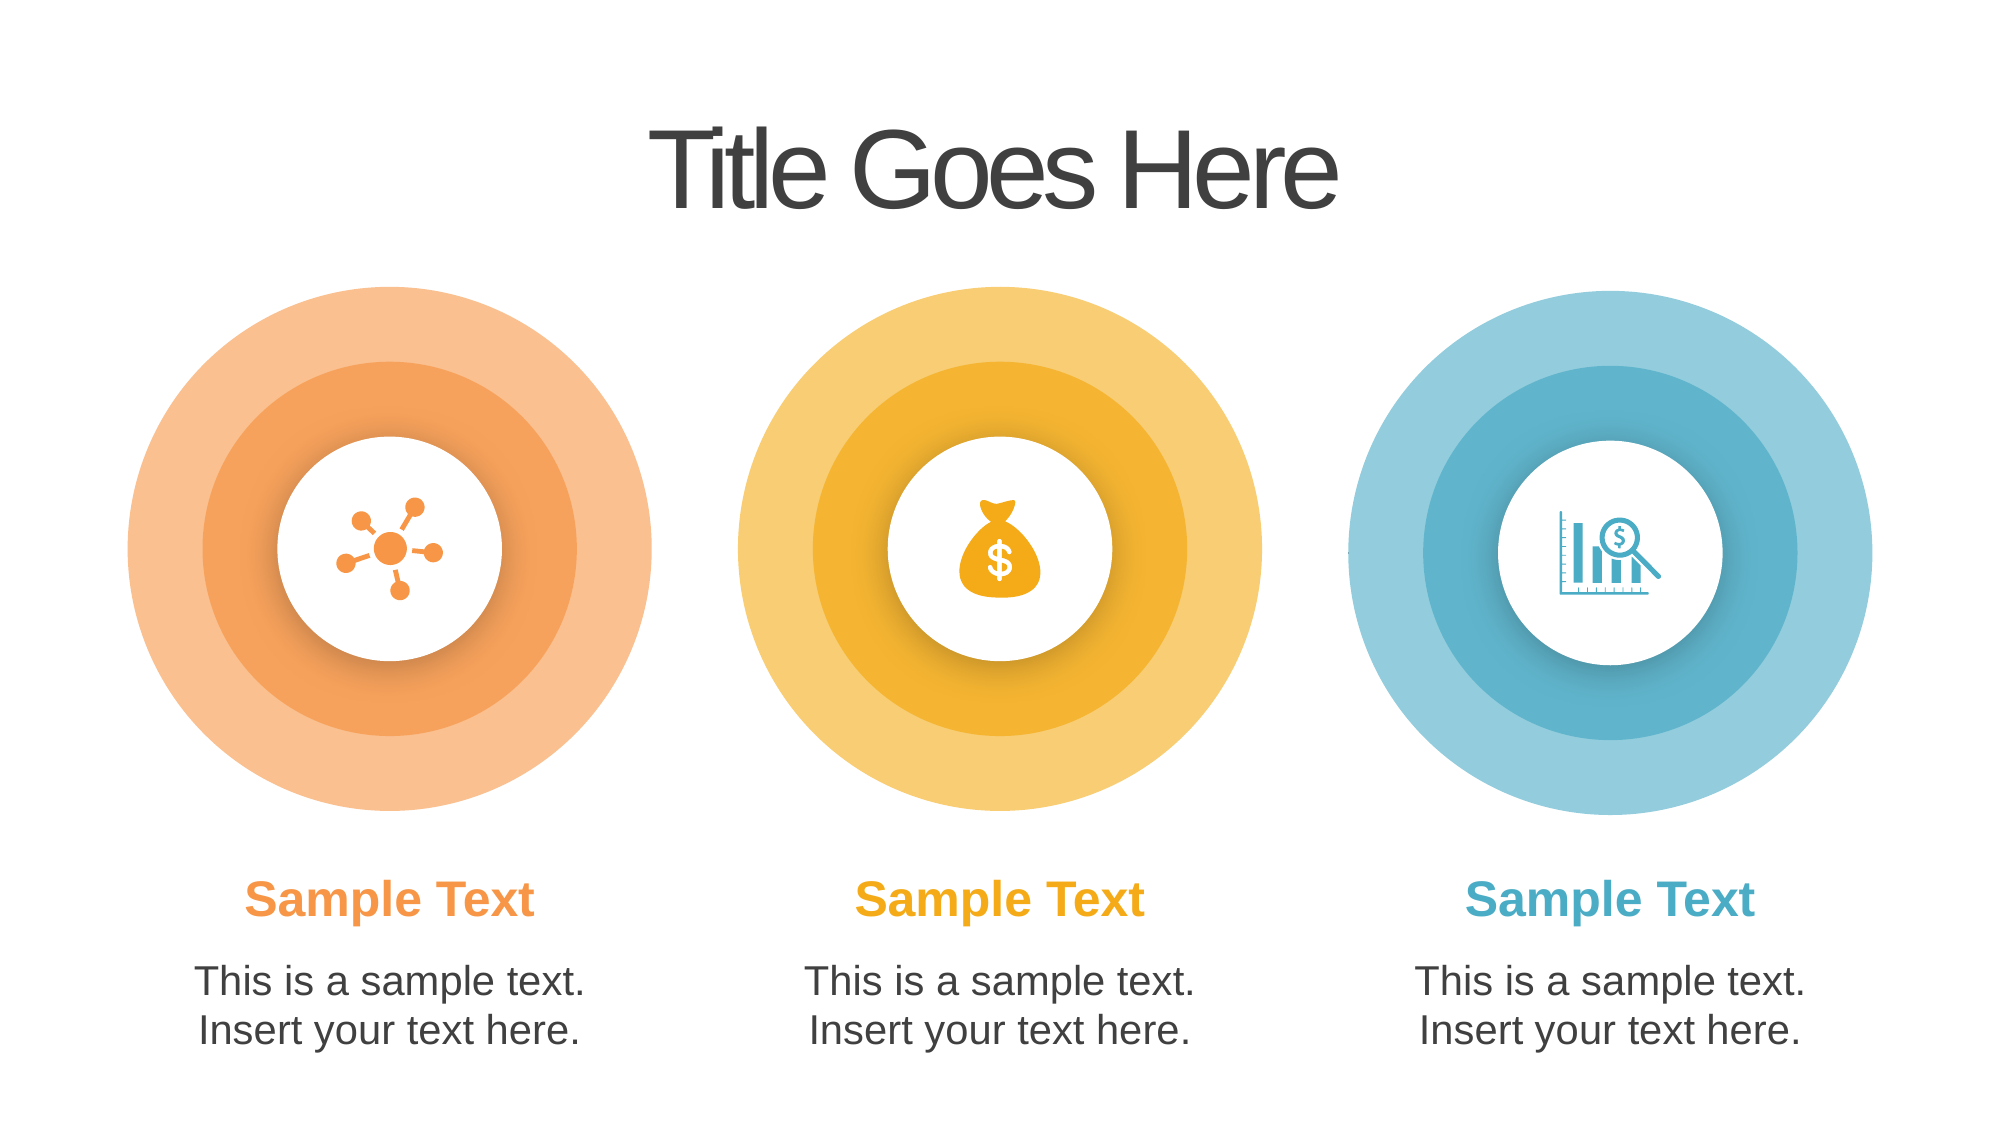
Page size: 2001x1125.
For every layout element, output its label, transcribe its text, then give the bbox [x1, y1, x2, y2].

text_box Sample Text [1450, 859, 1771, 935]
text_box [737, 286, 1263, 811]
text_box This is a sample text. Insert your text here. [1398, 946, 1823, 1061]
text_box This is a sample text. Insert your text here. [177, 946, 602, 1061]
text_box Sample Text [229, 859, 550, 935]
text_box This is a sample text. Insert your text here. [788, 946, 1212, 1061]
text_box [1348, 290, 1873, 815]
text_box Title Goes Here [585, 95, 1405, 232]
text_box Sample Text [839, 859, 1161, 935]
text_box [127, 286, 652, 811]
